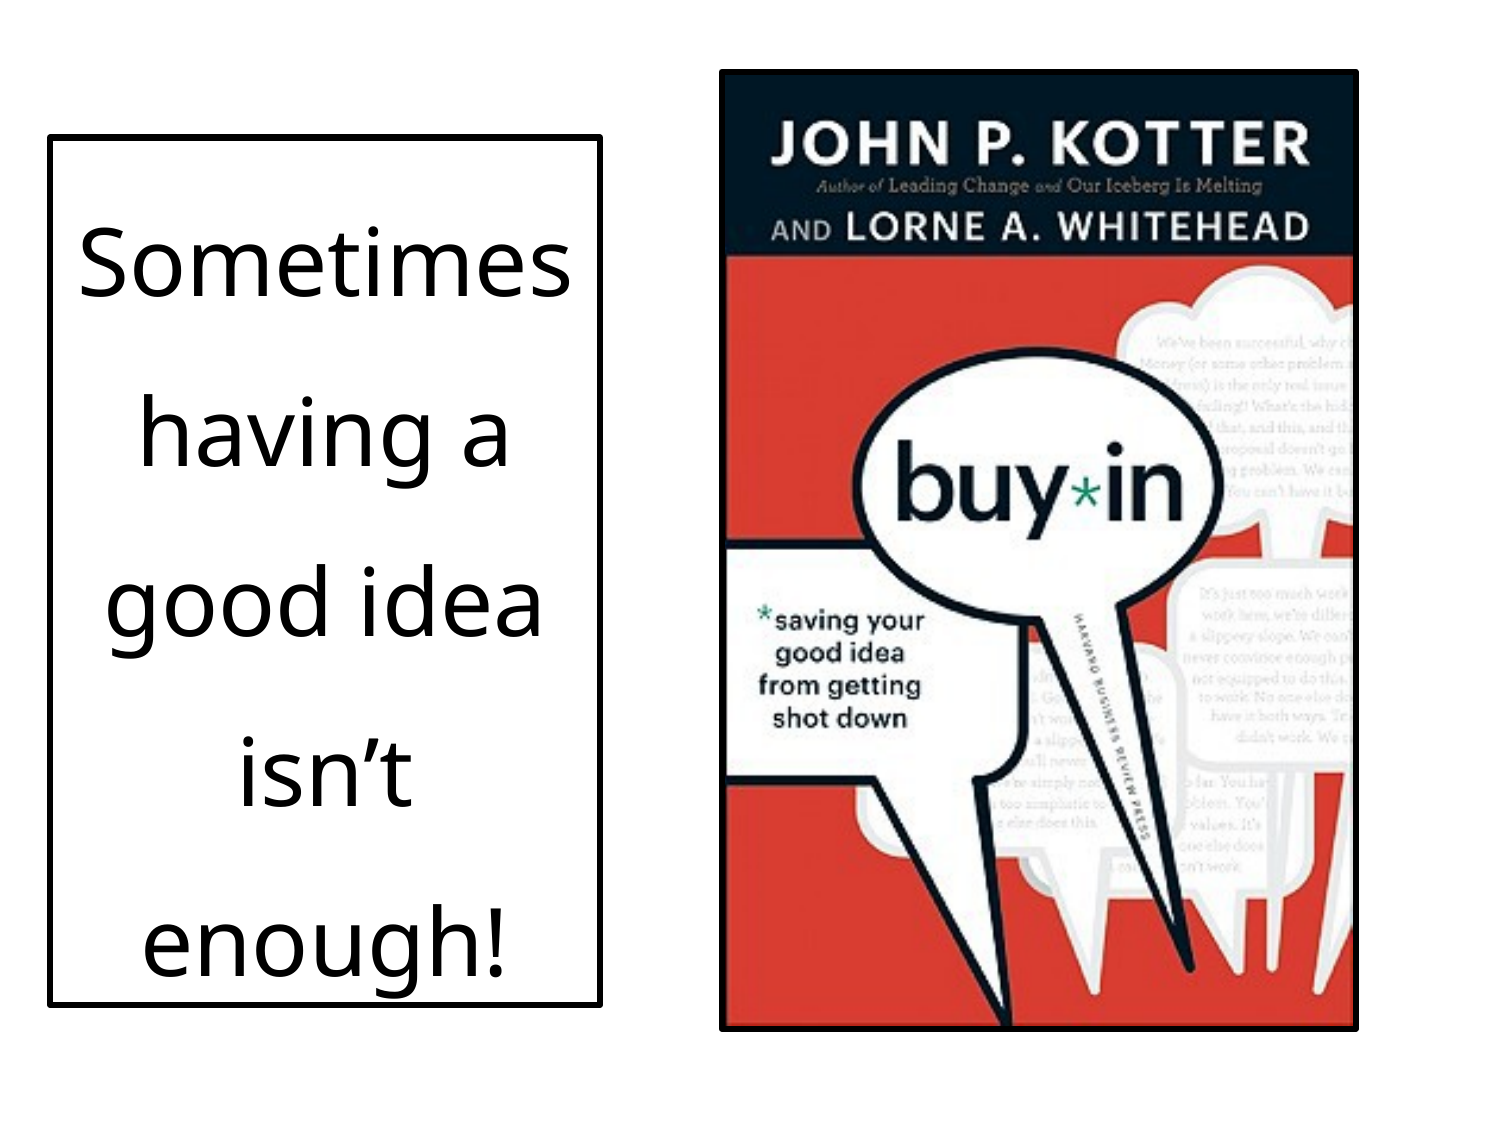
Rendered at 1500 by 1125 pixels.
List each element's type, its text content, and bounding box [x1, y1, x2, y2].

list Sometimes having a good idea isn’t enough! [50, 137, 600, 1005]
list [724, 74, 1353, 1027]
